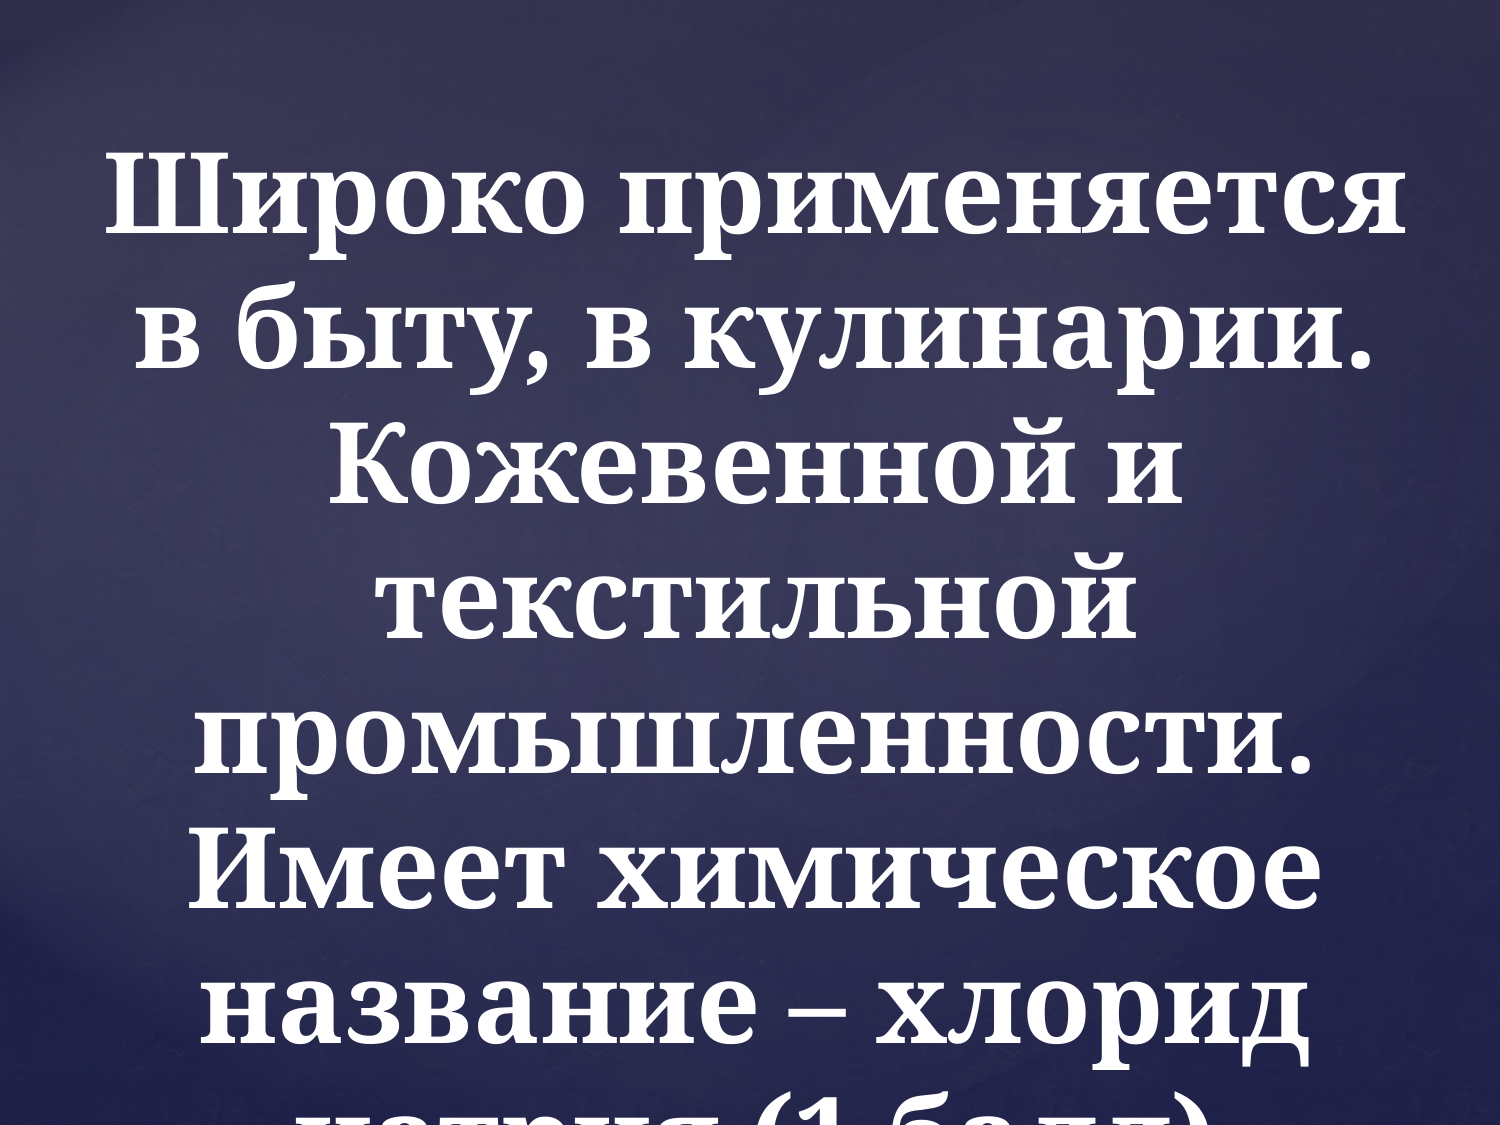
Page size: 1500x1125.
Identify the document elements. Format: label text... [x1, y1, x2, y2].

text_box Широко применяется в быту, в кулинарии. Кожевенной и текстильной промышленности. Имеет химическое название – хлорид натрия (1 балл) [53, 113, 1459, 1125]
